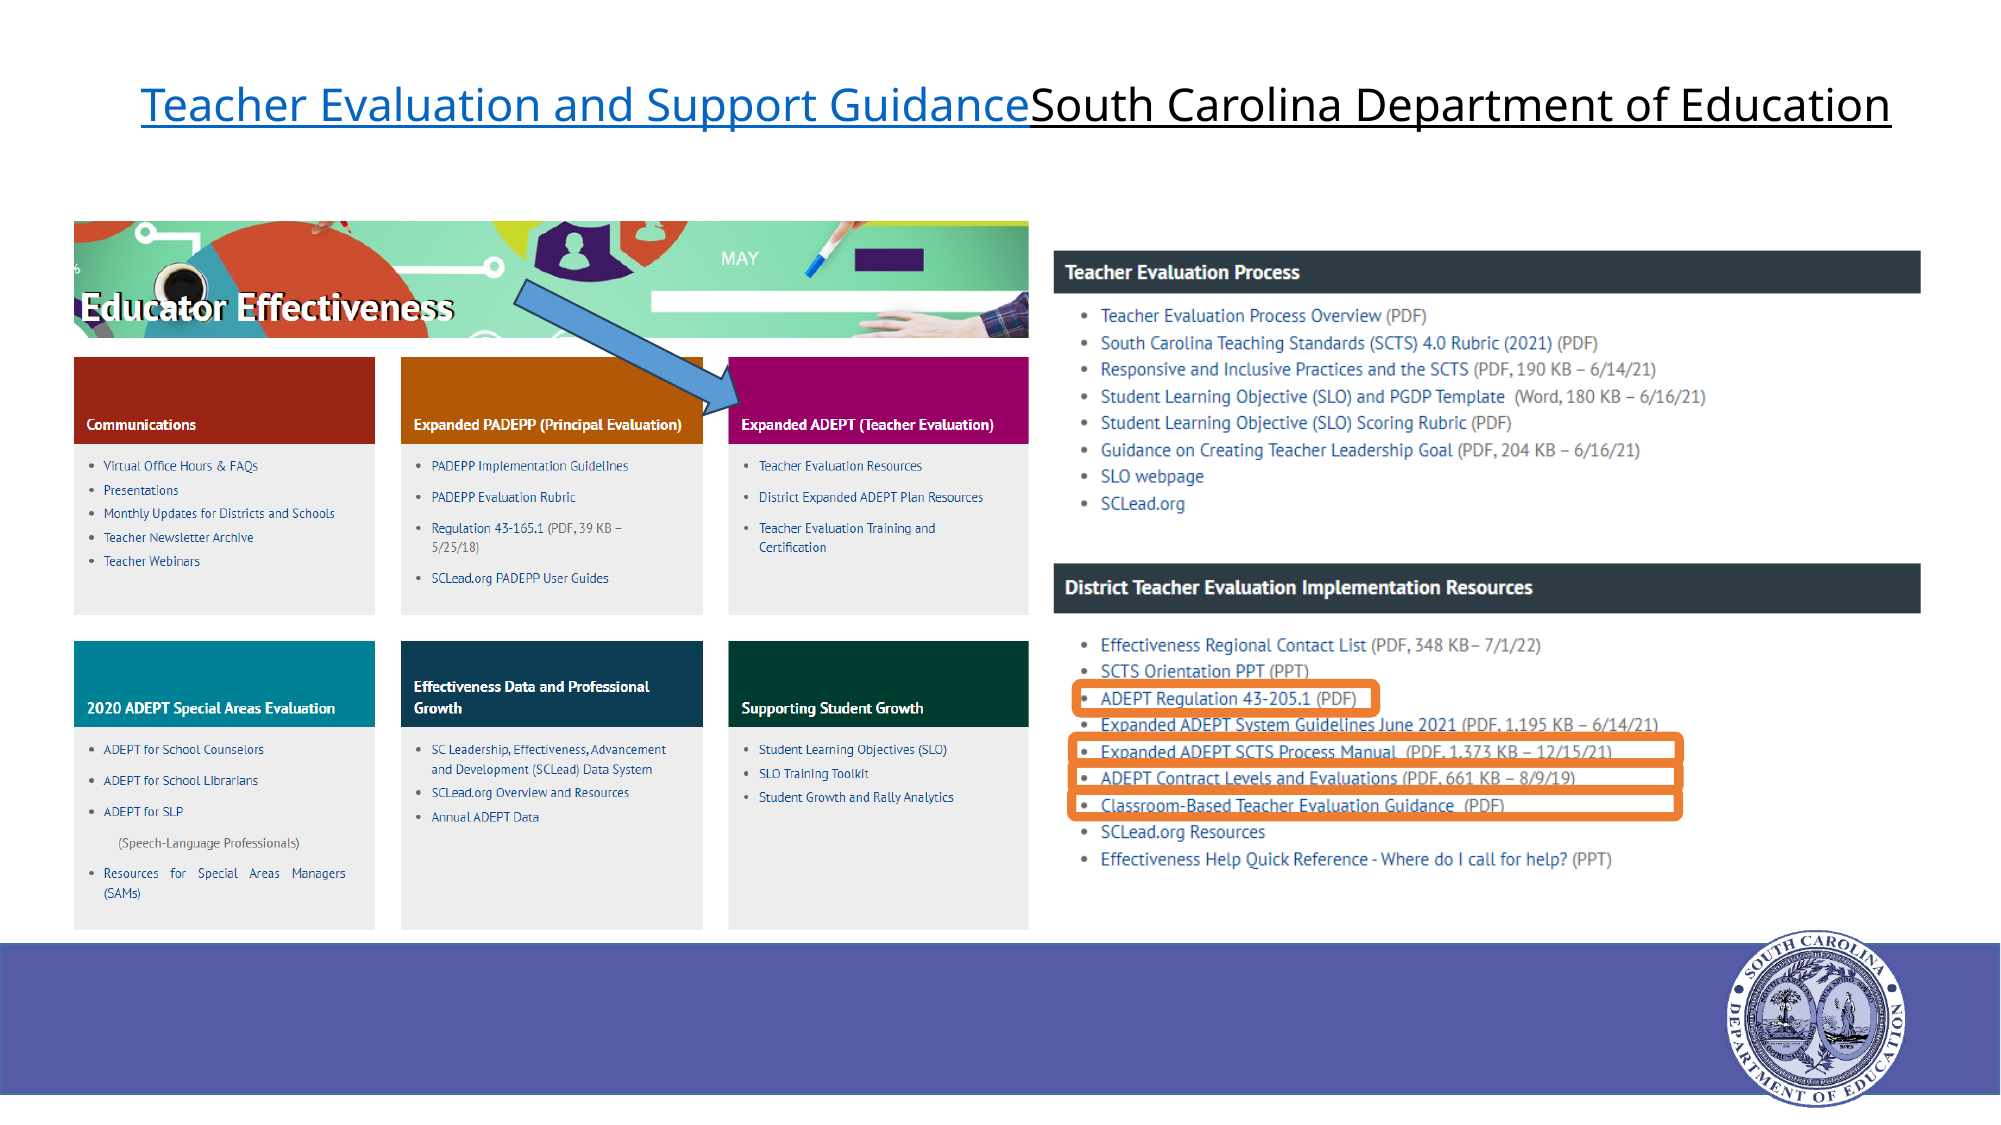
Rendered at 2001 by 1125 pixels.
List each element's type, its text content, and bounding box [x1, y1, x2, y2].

title Teacher Evaluation and Support Guidance South Carolina Department of Education [116, 23, 1917, 219]
picture [38, 221, 1941, 939]
picture [1723, 928, 1907, 1109]
